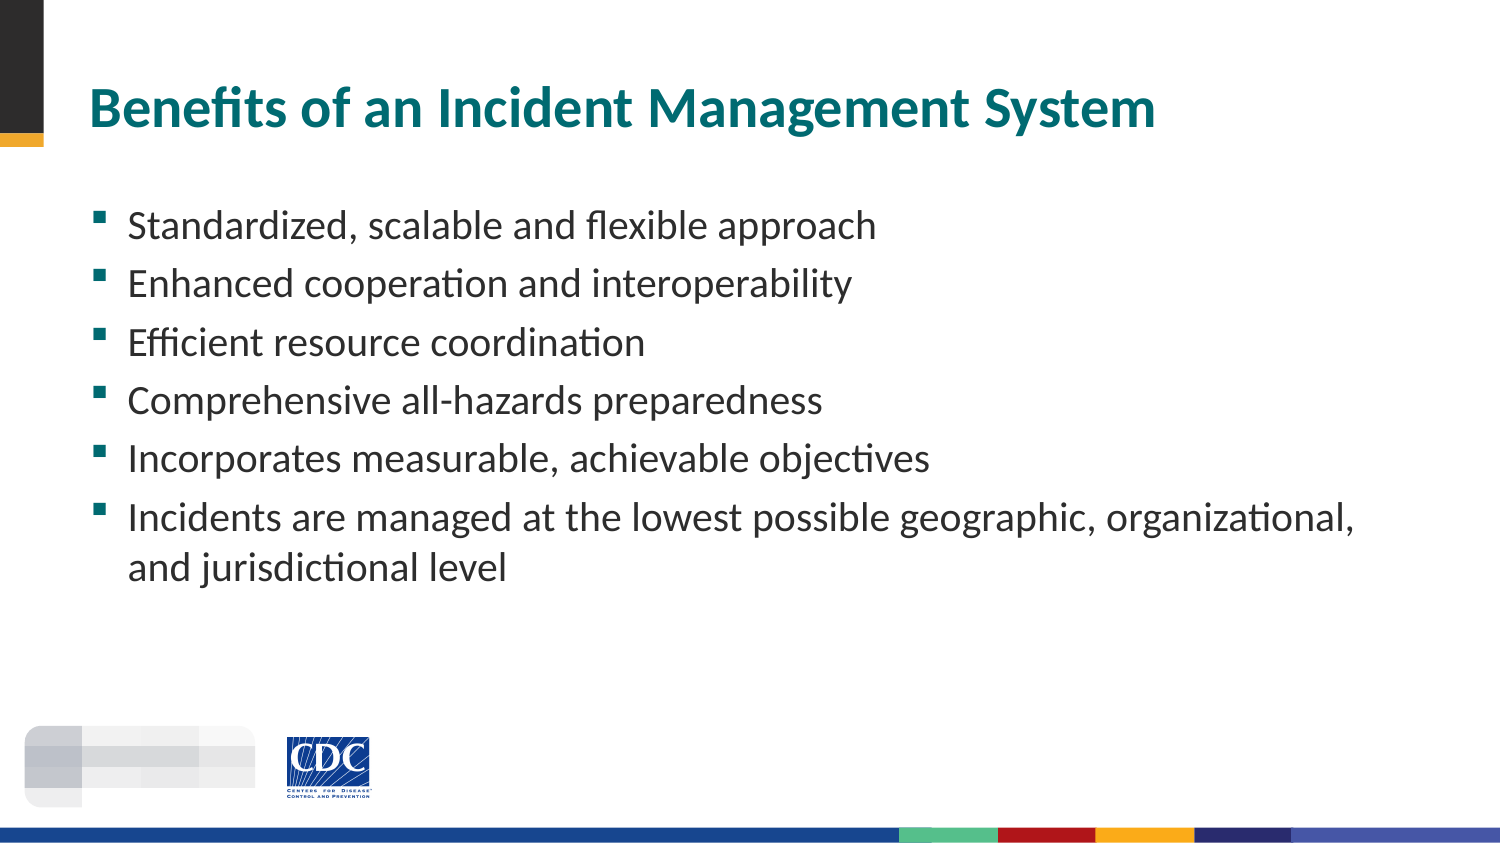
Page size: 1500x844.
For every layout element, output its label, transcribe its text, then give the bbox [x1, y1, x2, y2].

picture [287, 739, 372, 798]
list Standardized, scalable and flexible approach Enhanced cooperation and interoperability Efficient resource coordination Comprehensive all-hazards preparedness Incorporates measurable, achievable objectives Incidents are managed at the lowest possible geographic, organizational, and jurisdictional level [75, 190, 1414, 739]
title Benefits of an Incident Management System [75, 33, 1425, 147]
